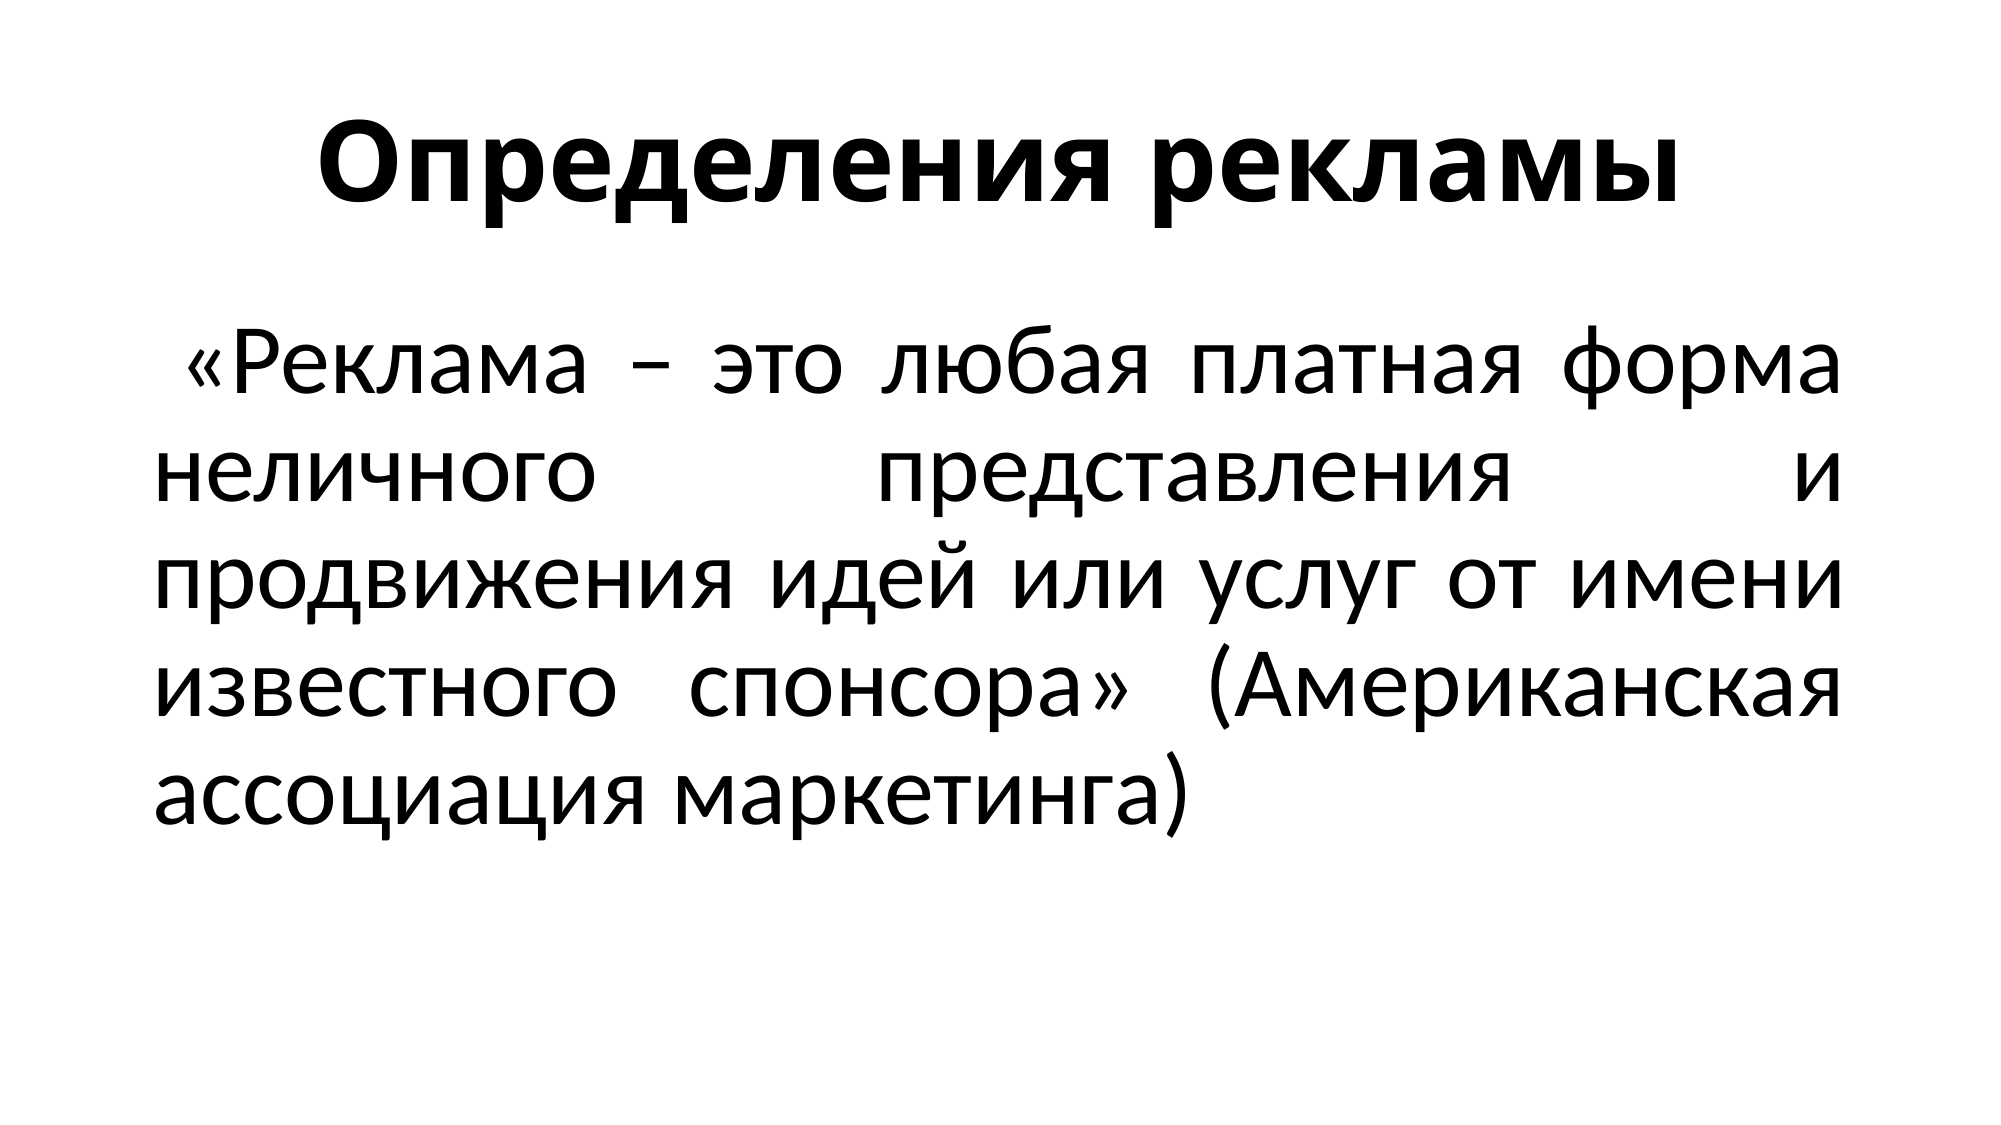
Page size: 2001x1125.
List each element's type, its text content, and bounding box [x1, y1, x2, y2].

list «Реклама – это любая платная форма неличного представления и продвижения идей или услуг от имени известного спонсора» (Американская ассоциация маркетинга) [137, 299, 1863, 1014]
title Определения рекламы [137, 56, 1863, 275]
